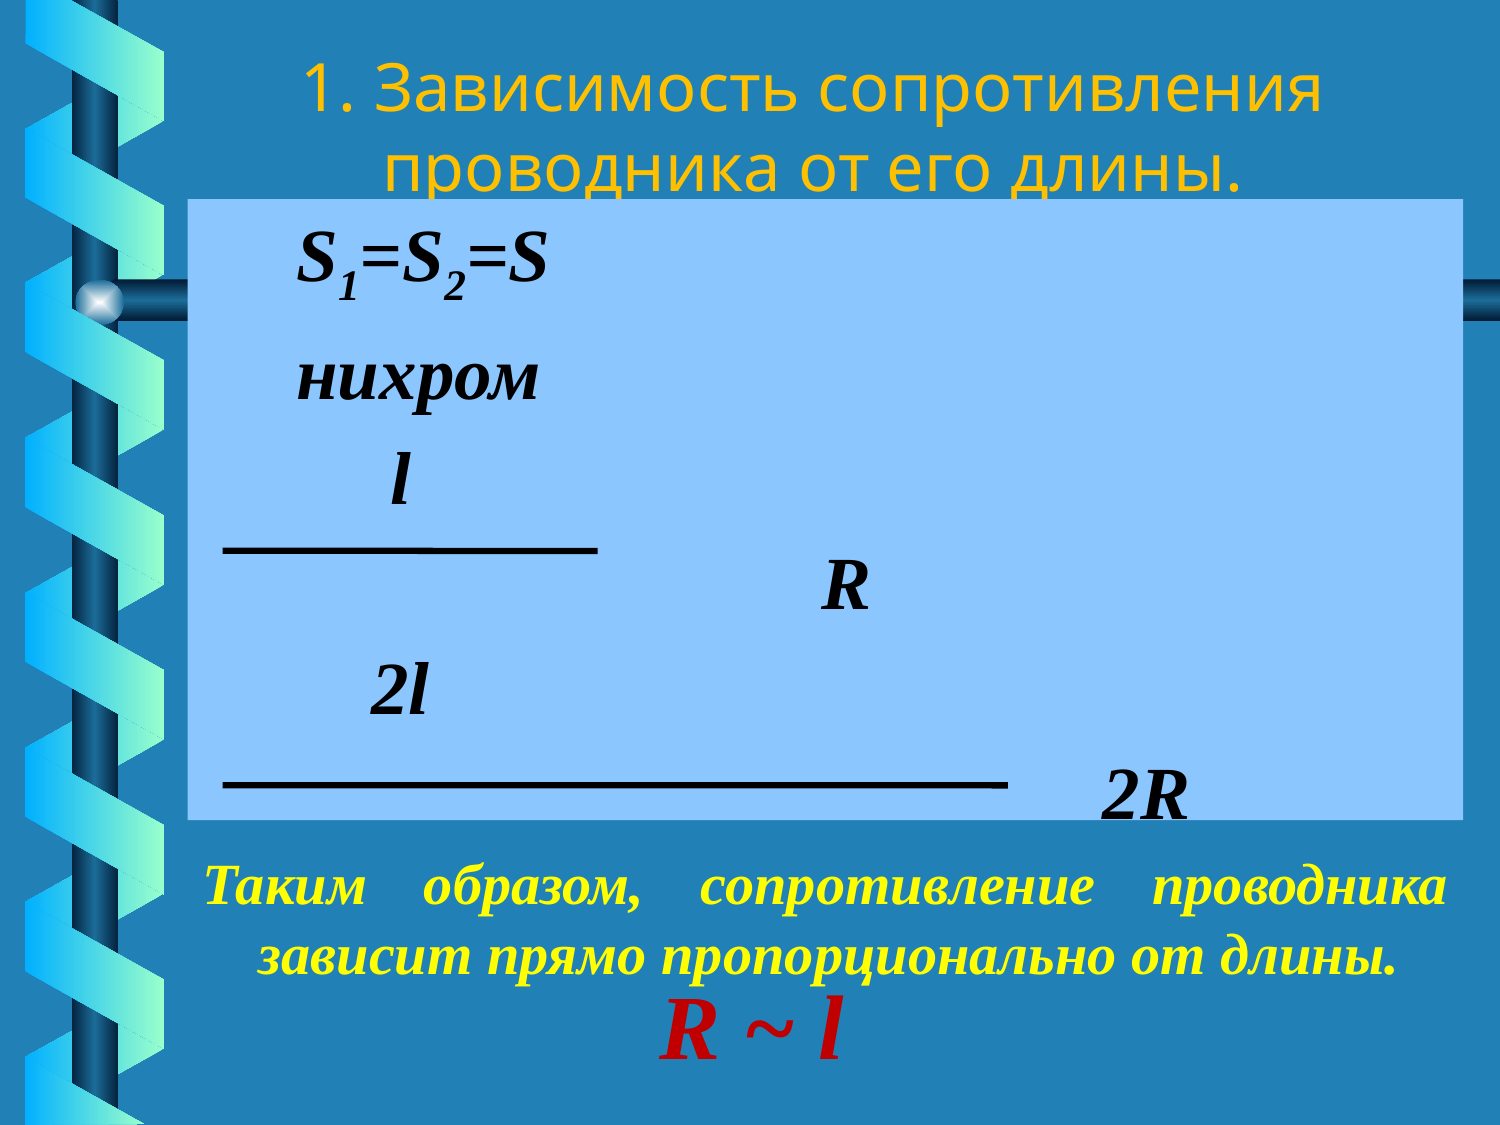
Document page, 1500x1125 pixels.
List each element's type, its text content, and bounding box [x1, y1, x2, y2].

list S1=S2=S нихром l R 2l 2R Таким образом, сопротивление проводника зависит прямо пропорционально от длины. [187, 198, 1464, 821]
text_box R ~ l [644, 960, 879, 1086]
title 1. Зависимость сопротивления проводника от его длины. [175, 34, 1451, 213]
